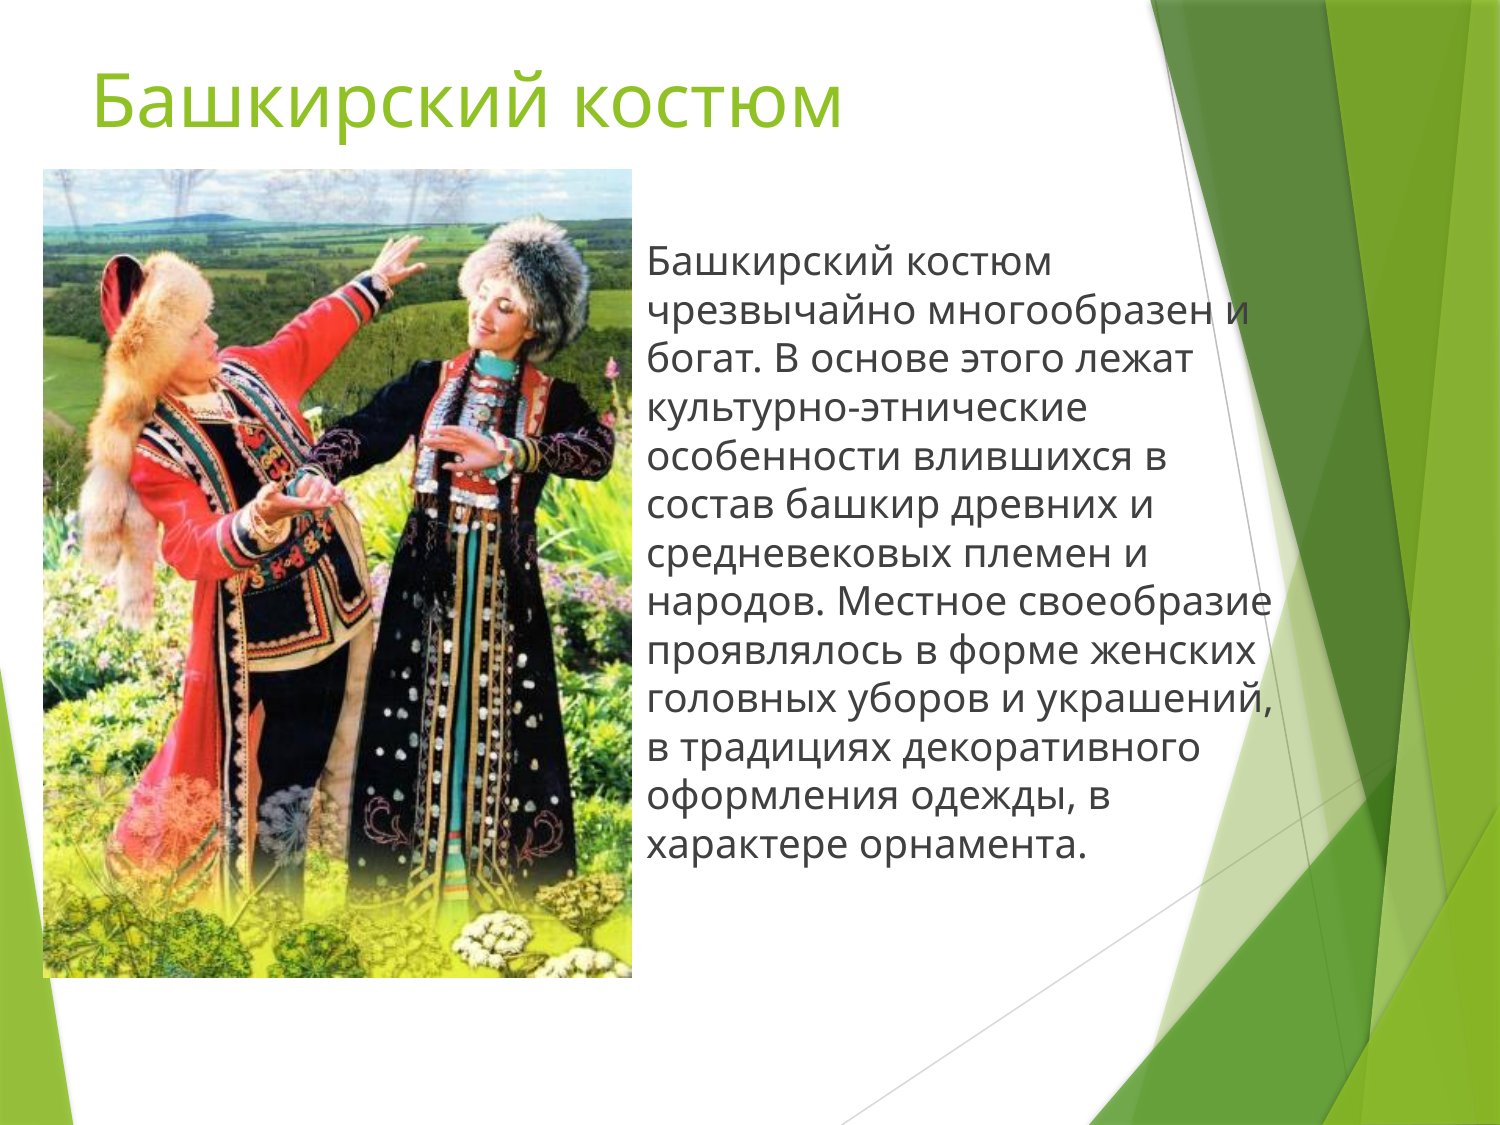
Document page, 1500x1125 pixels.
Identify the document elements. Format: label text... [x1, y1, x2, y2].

list Башкирский костюм чрезвычайно мно­гообразен и богат. В основе этого лежат культурно-этнические особенности влив­шихся в состав башкир древних и средне­вековых племен и народов. Местное свое­образие проявлялось в форме женских головных уборов и украшений, в традици­ях декоративного оформления одежды, в характере орнамента. [637, 227, 1294, 919]
title Башкирский костюм [75, 45, 1425, 233]
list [42, 168, 632, 978]
